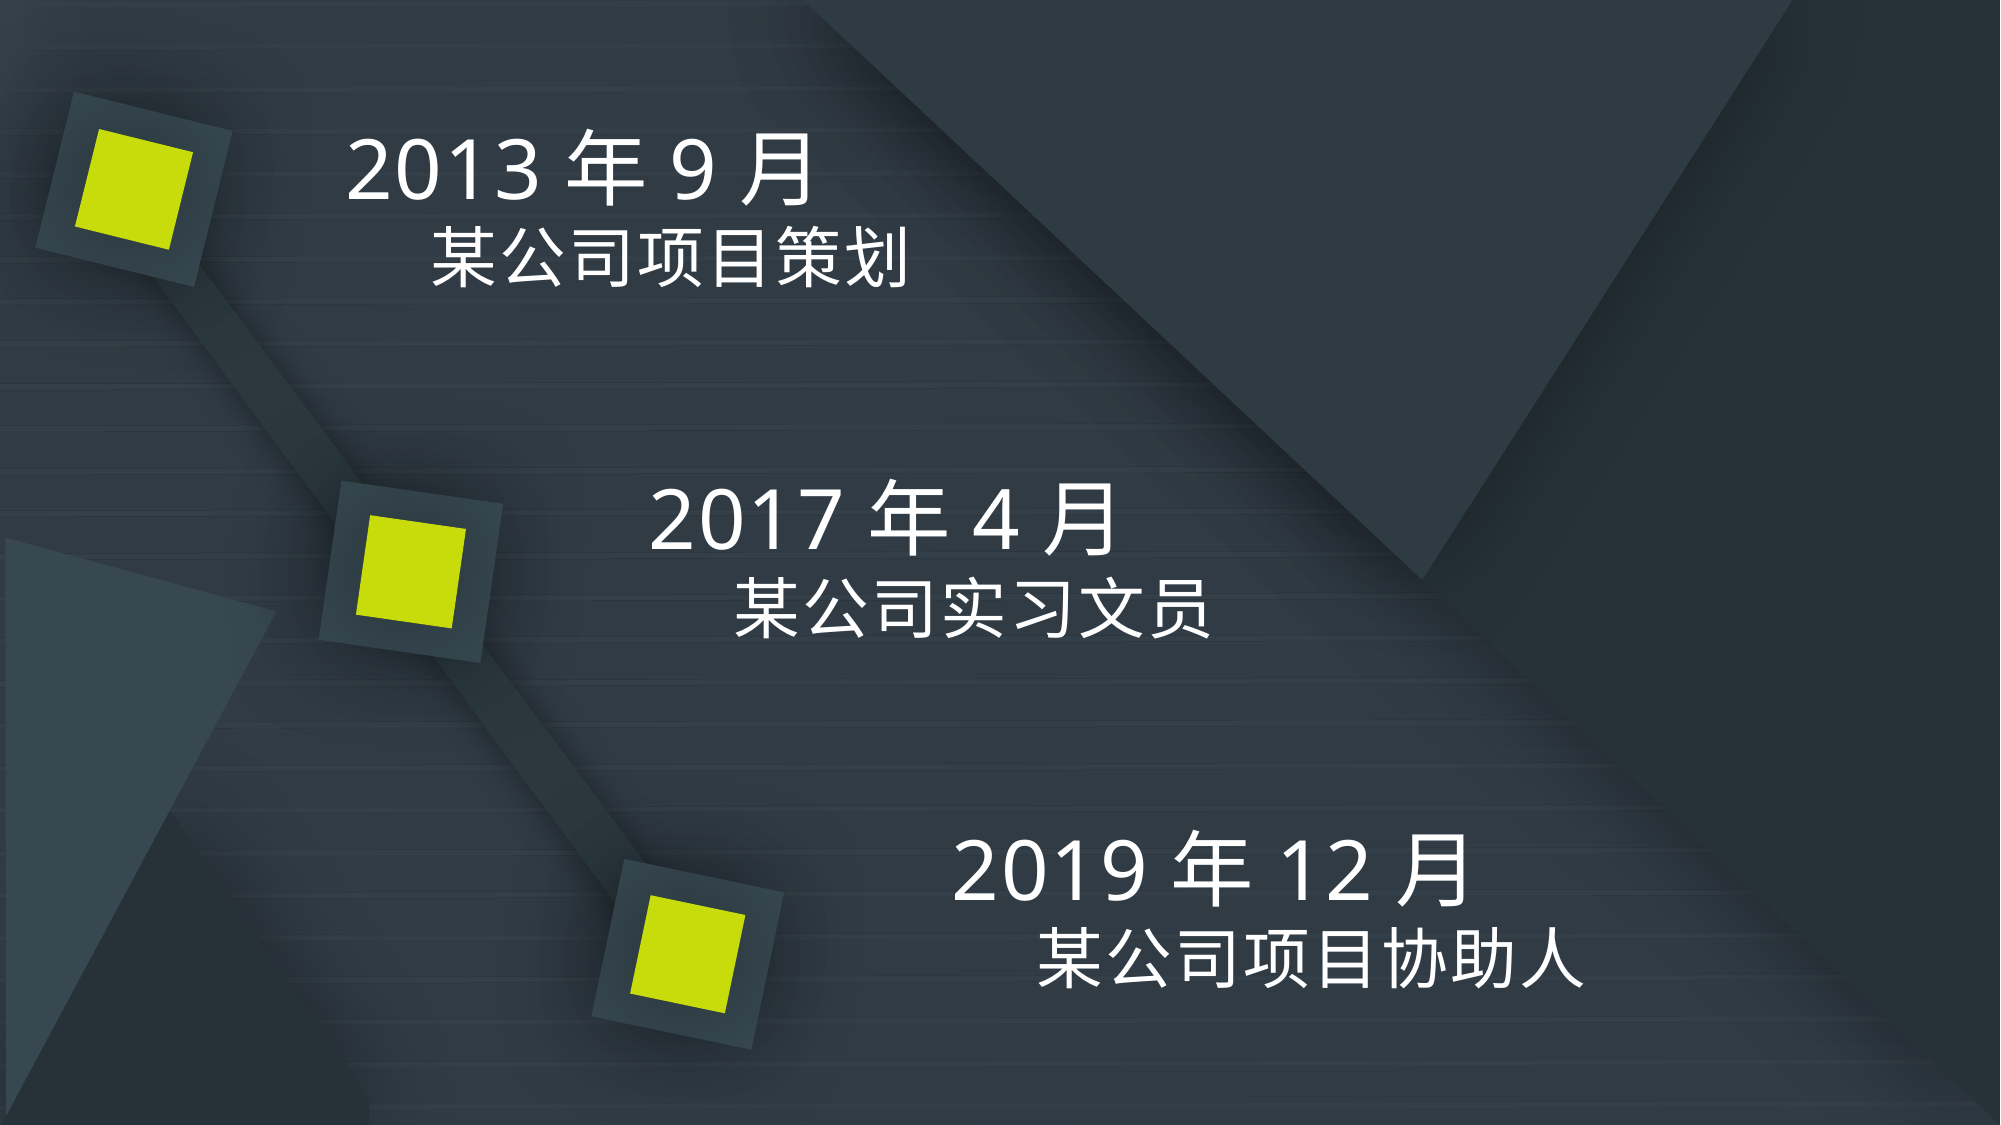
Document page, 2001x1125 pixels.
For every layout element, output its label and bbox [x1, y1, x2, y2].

picture [0, 0, 2000, 1125]
text_box [606, 873, 770, 1035]
text_box [329, 491, 493, 653]
text_box [52, 108, 216, 270]
